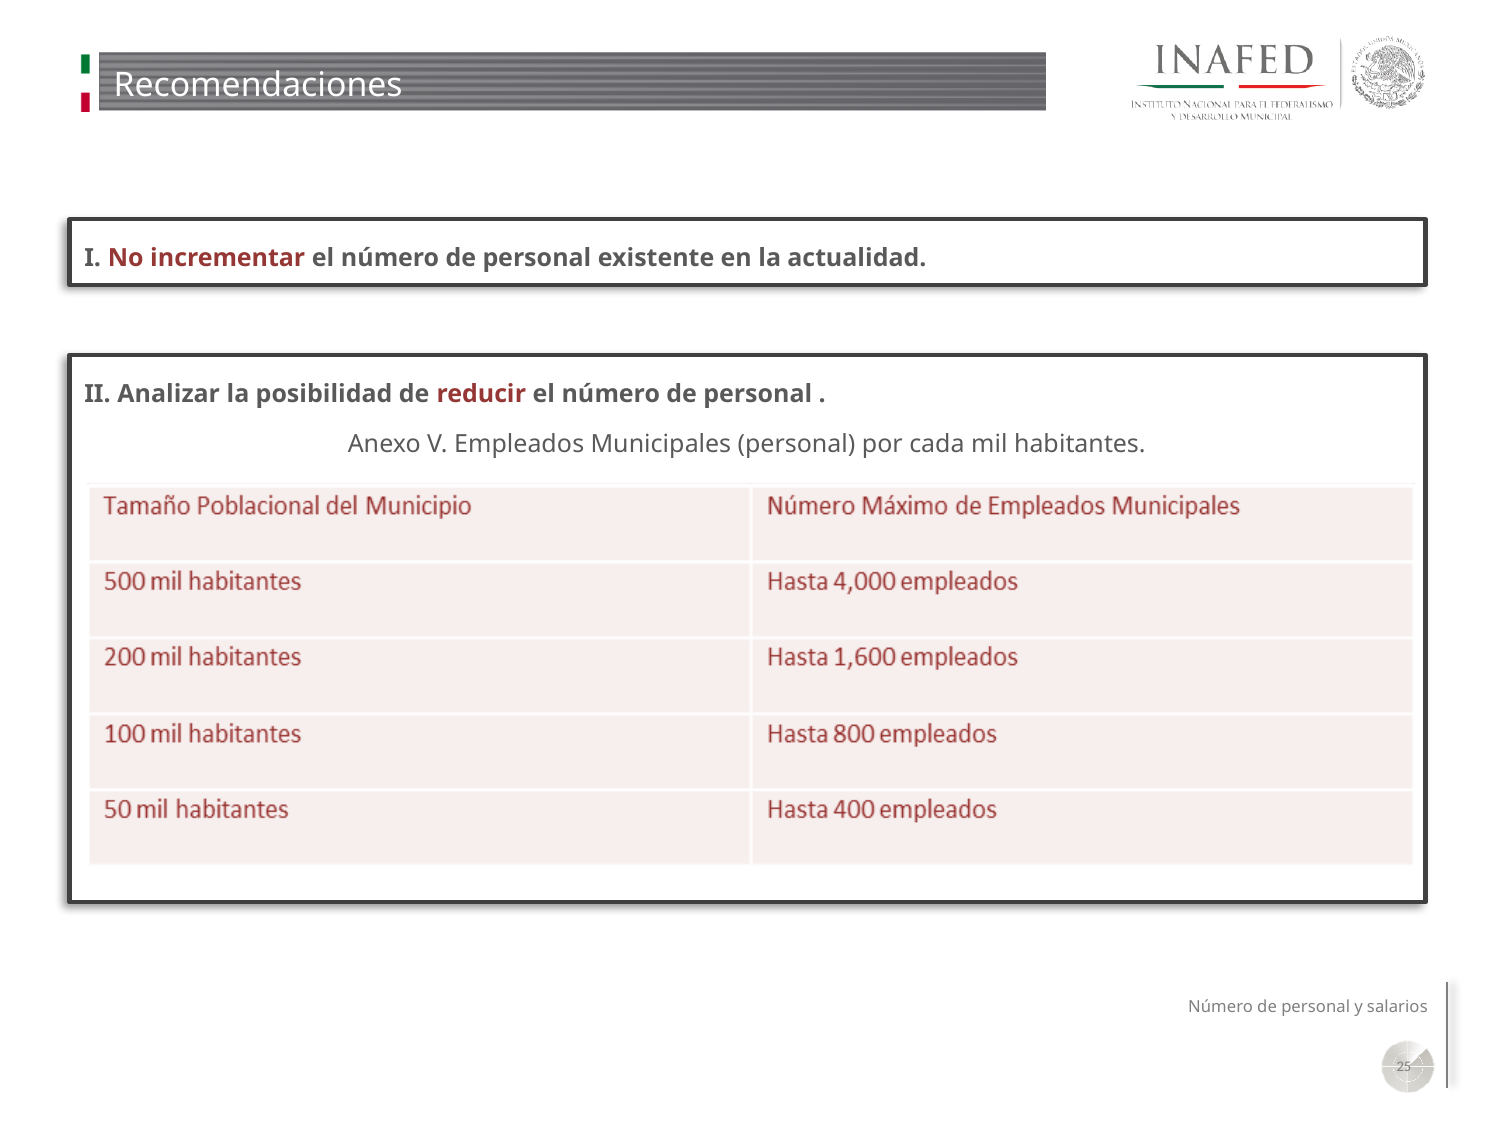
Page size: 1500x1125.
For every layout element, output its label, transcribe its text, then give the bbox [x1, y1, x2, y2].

picture [1128, 35, 1436, 123]
title Recomendaciones [98, 55, 1046, 111]
text_box I. No incrementar el número de personal existente en la actualidad. [67, 217, 1428, 287]
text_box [69, 354, 1426, 903]
picture [77, 45, 1046, 112]
slide_number 25 [1381, 1035, 1443, 1097]
